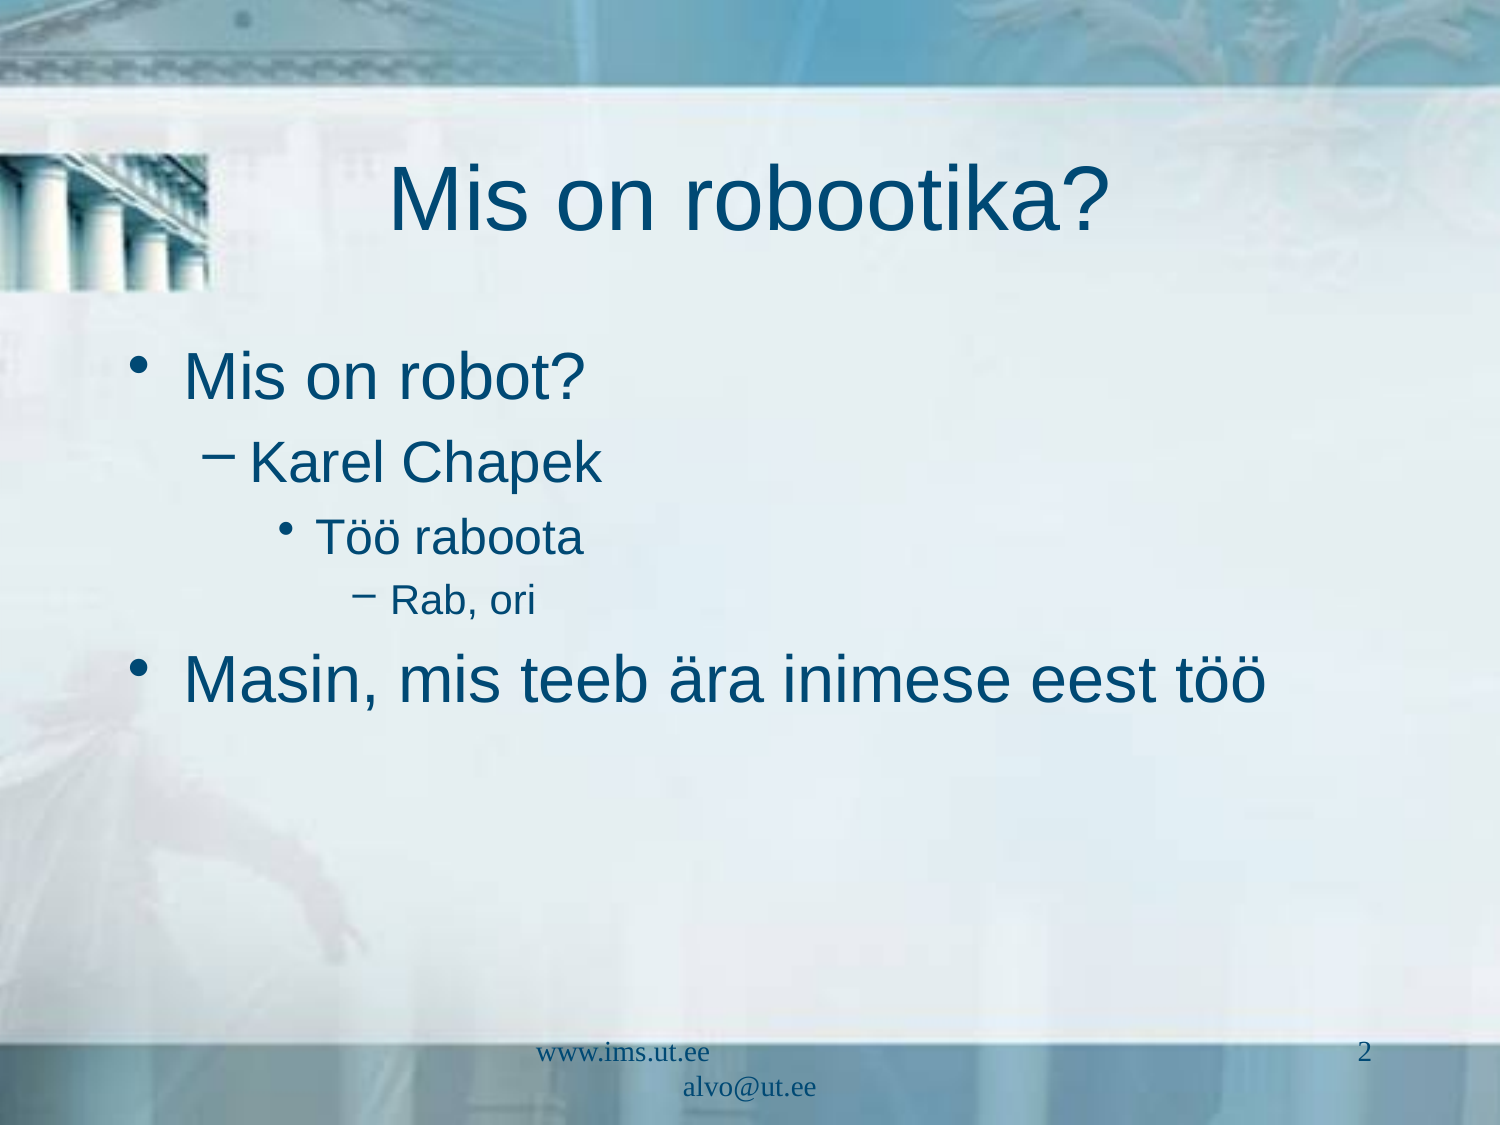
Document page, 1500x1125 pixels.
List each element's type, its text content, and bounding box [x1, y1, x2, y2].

footer www.ims.ut.ee alvo@ut.ee [512, 1024, 988, 1101]
list Mis on robot? Karel Chapek Töö raboota Rab, ori Masin, mis teeb ära inimese eest töö [112, 324, 1388, 1001]
slide_number 2 [1074, 1024, 1388, 1101]
picture [0, 0, 1500, 1125]
title Mis on robootika? [112, 99, 1388, 288]
